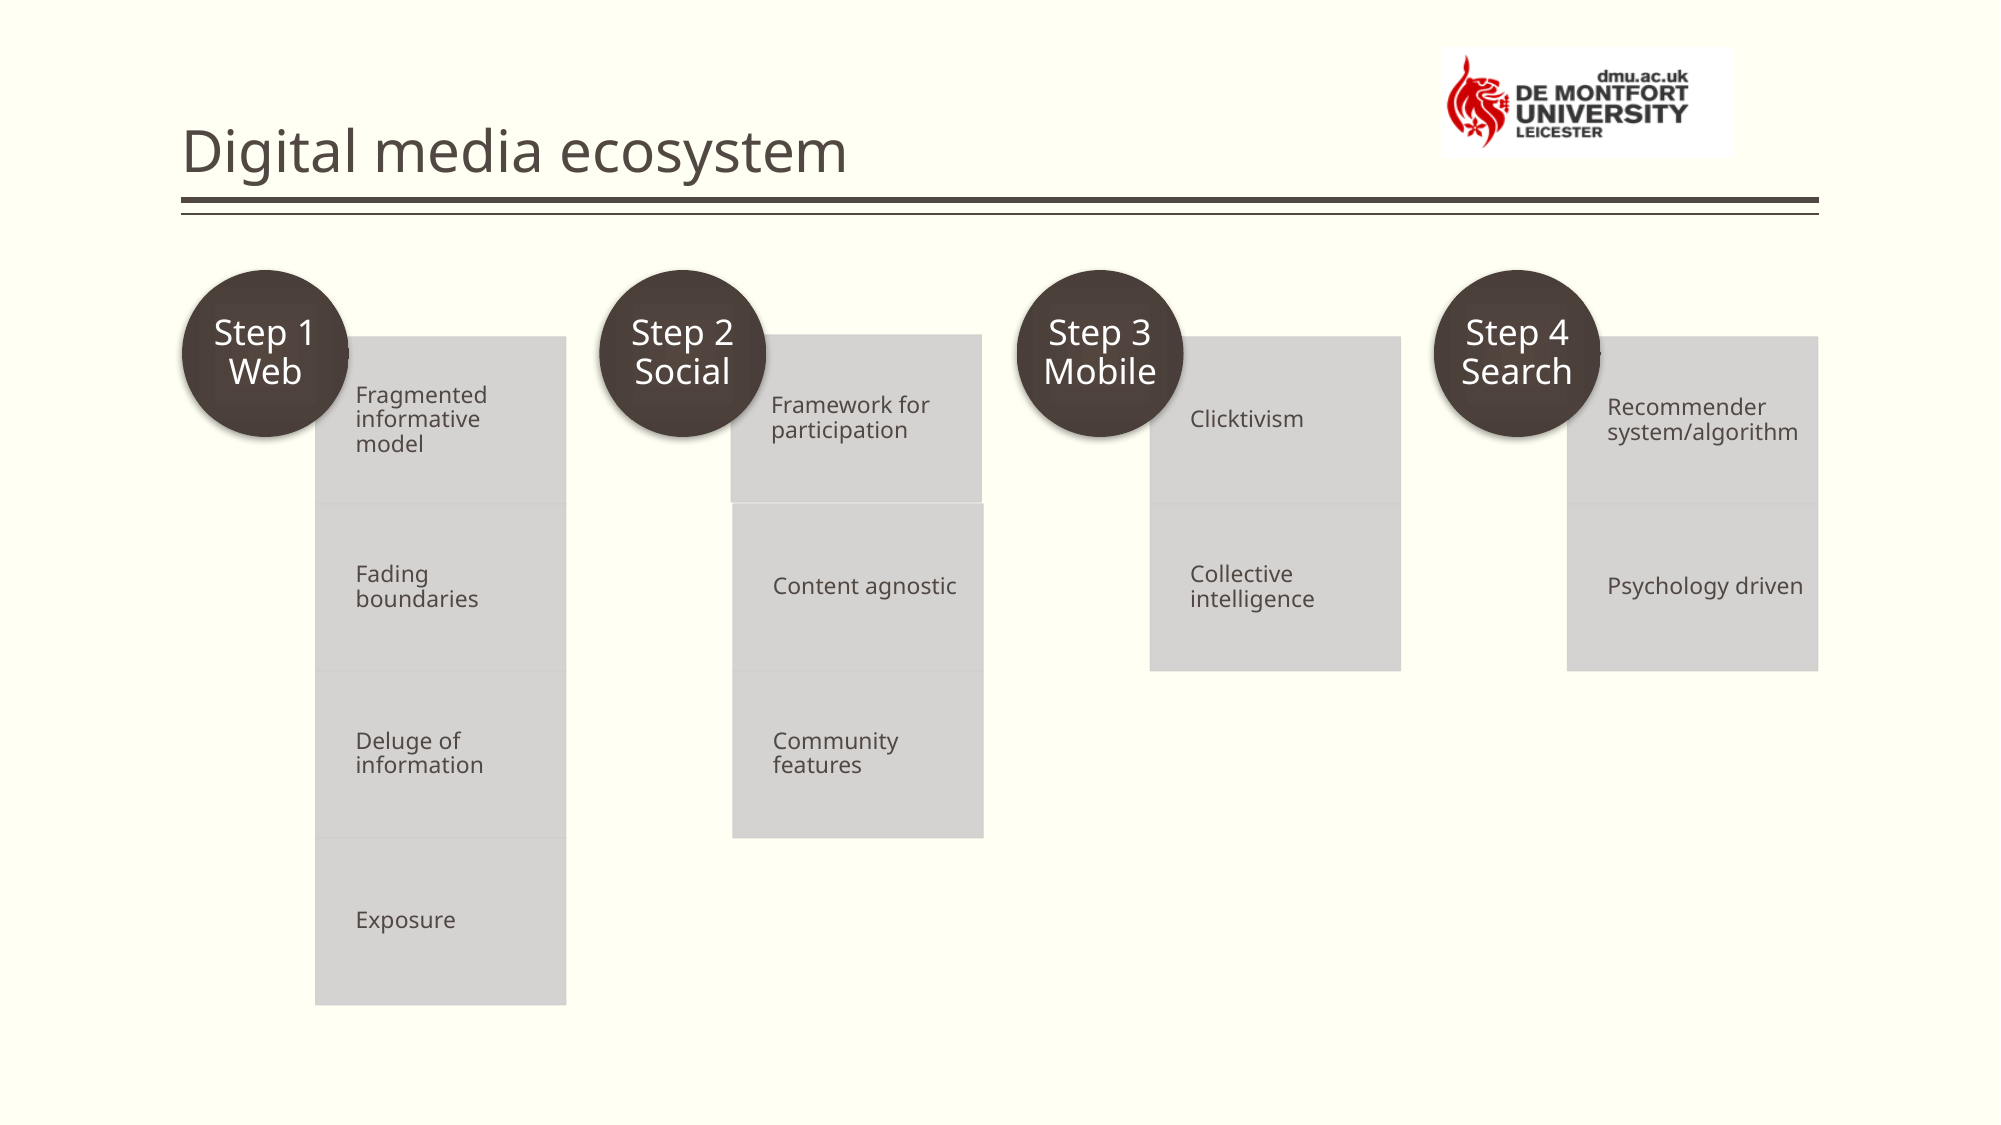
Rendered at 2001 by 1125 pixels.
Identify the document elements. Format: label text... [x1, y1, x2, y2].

picture [1441, 47, 1733, 158]
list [181, 262, 1819, 1013]
title Digital media ecosystem [181, 12, 1819, 193]
